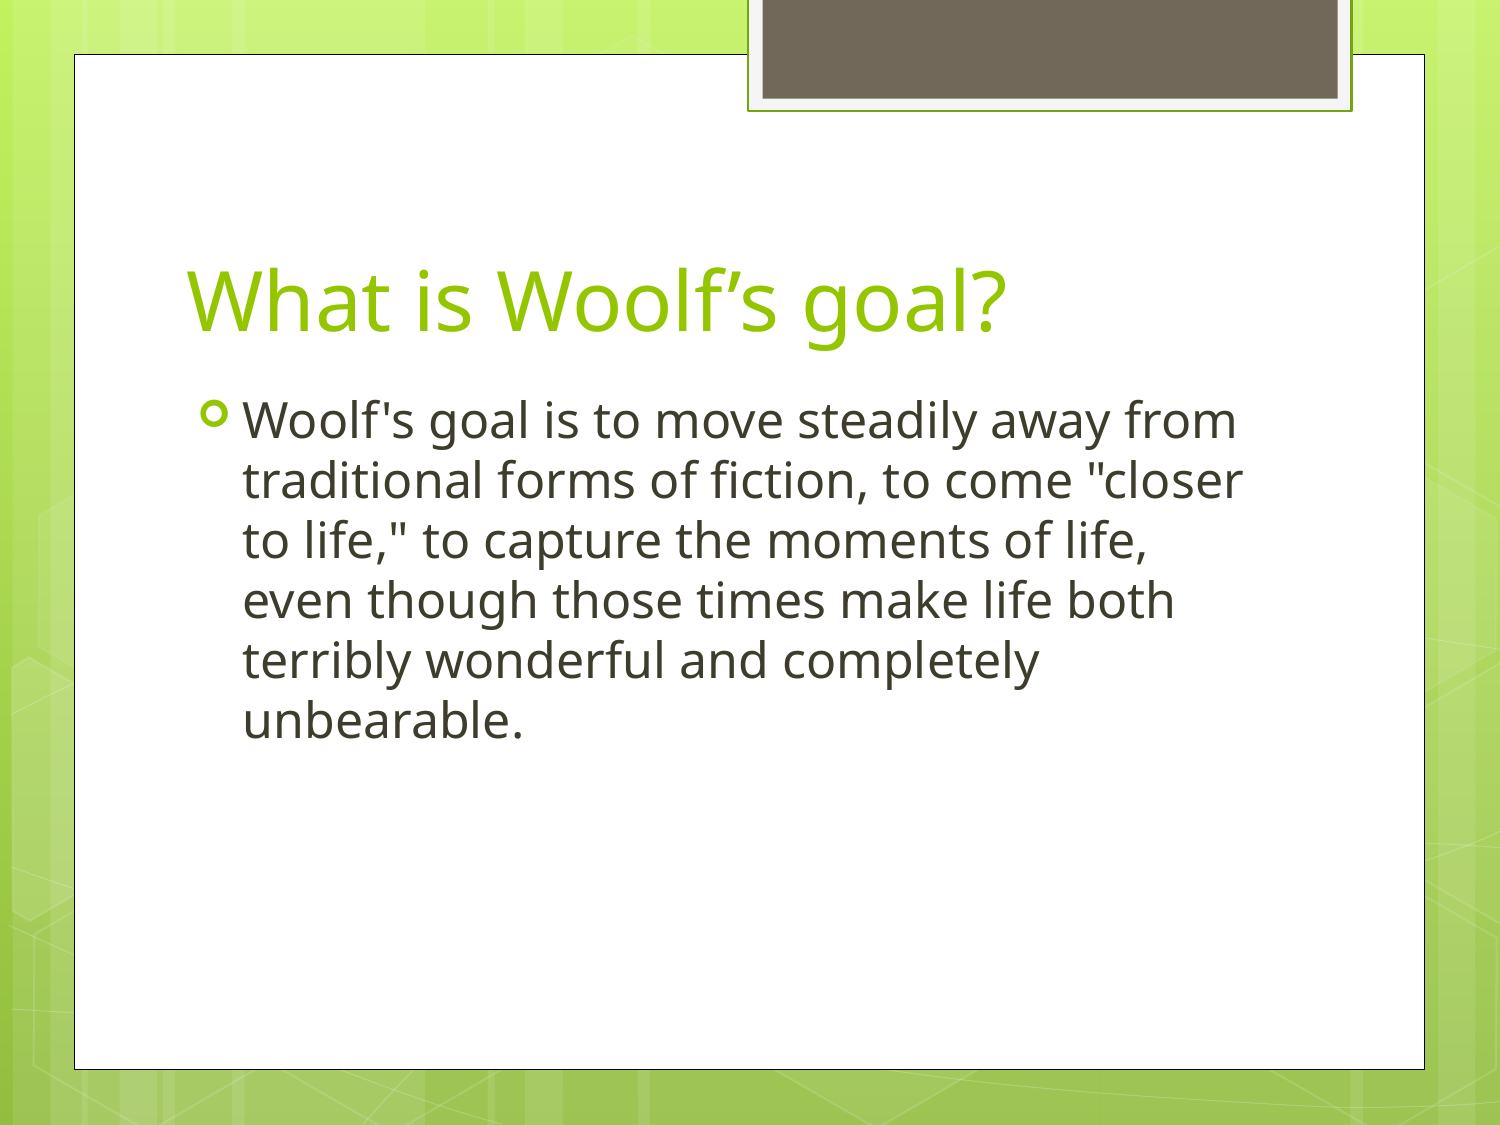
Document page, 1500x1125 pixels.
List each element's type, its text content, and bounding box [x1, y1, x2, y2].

title What is Woolf’s goal? [171, 168, 1324, 357]
list Woolf's goal is to move steadily away from traditional forms of fiction, to come "closer to life," to capture the moments of life, even though those times make life both terribly wonderful and completely unbearable. [171, 381, 1283, 957]
